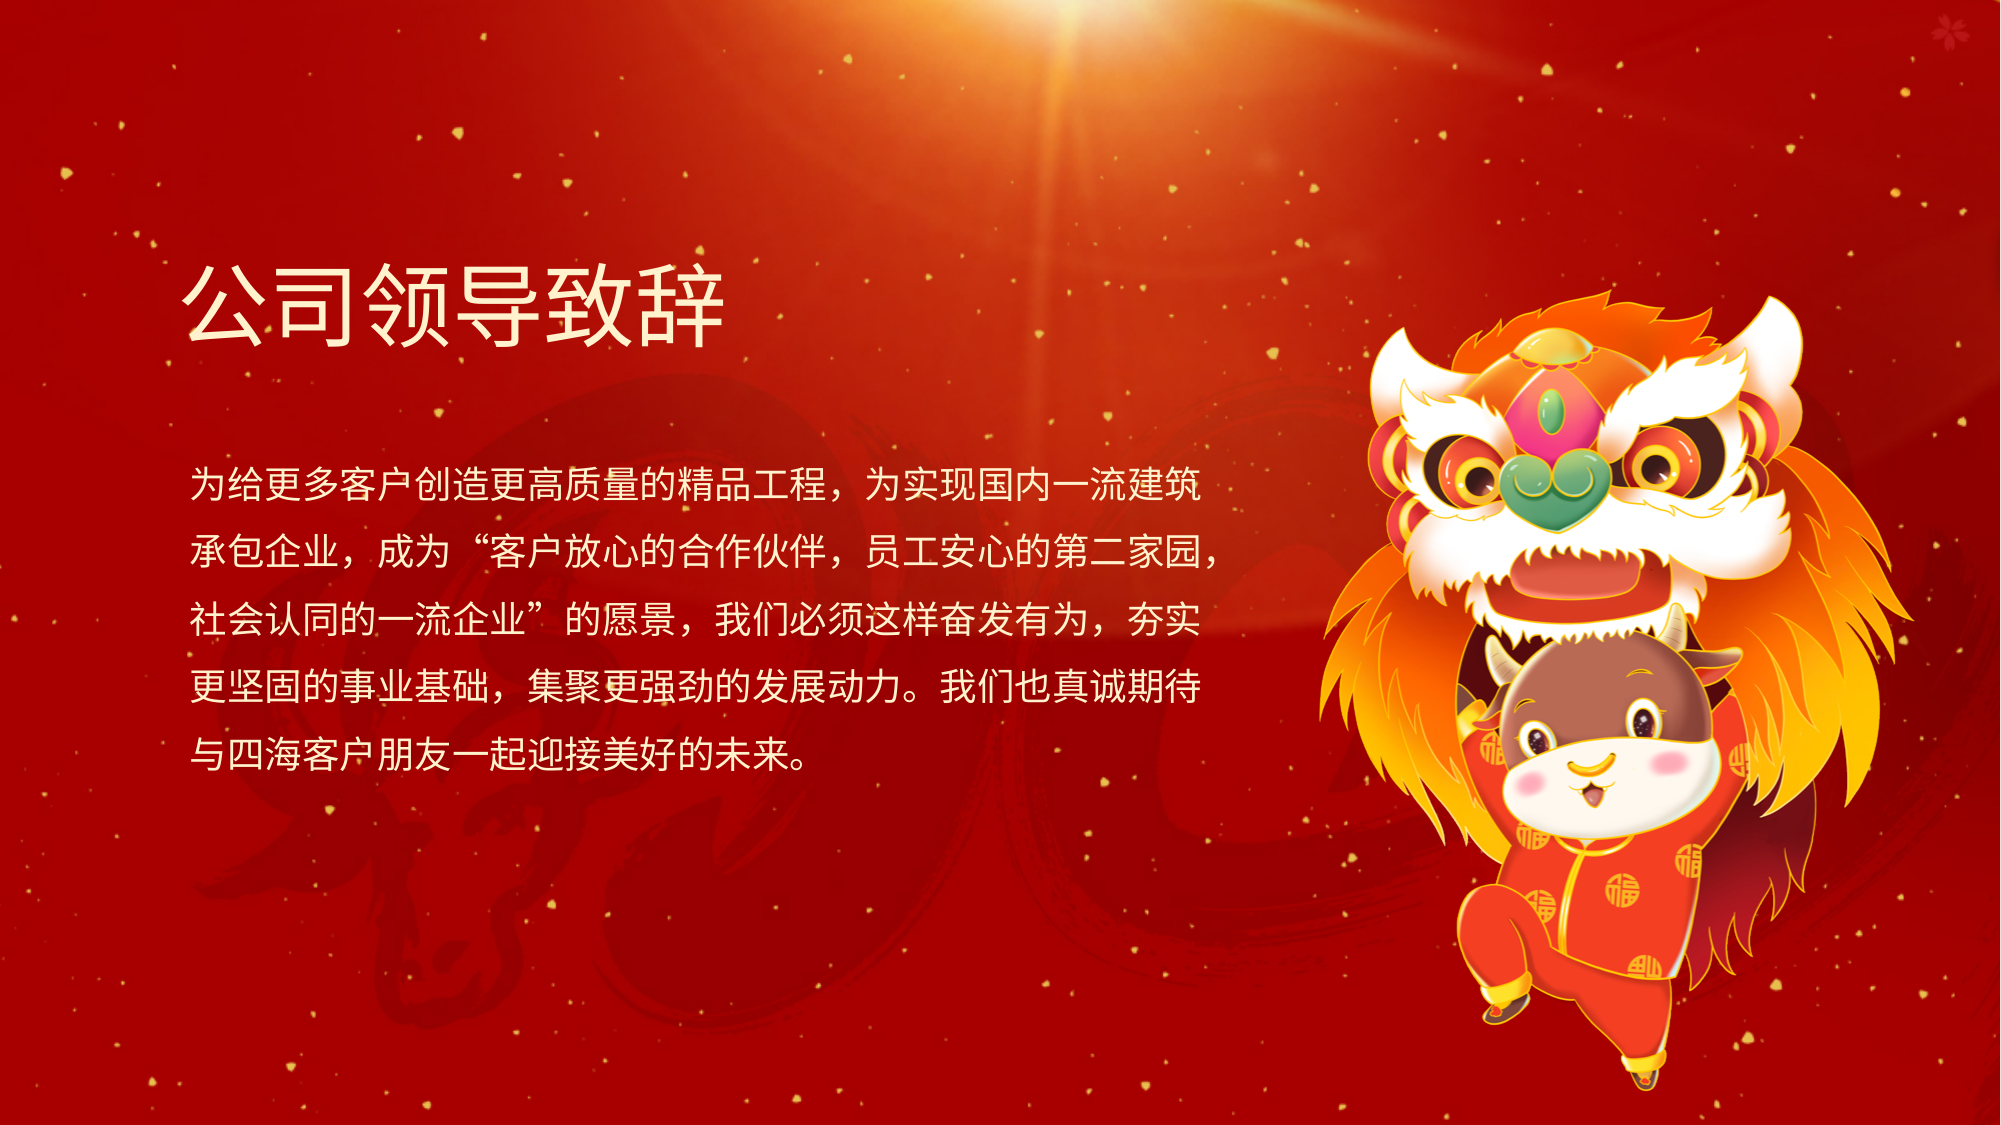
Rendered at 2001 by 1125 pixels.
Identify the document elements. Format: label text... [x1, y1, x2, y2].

text_box 为给更多客户创造更高质量的精品工程，为实现国内一流建筑承包企业，成为“客户放心的合作伙伴，员工安心的第二家园，社会认同的一流企业”的愿景，我们必须这样奋发有为，夯实更坚固的事业基础，集聚更强劲的发展动力。我们也真诚期待与四海客户朋友一起迎接美好的未来。 [174, 430, 1172, 783]
picture [0, 0, 2001, 1125]
text_box 公司领导致辞 [162, 241, 743, 367]
